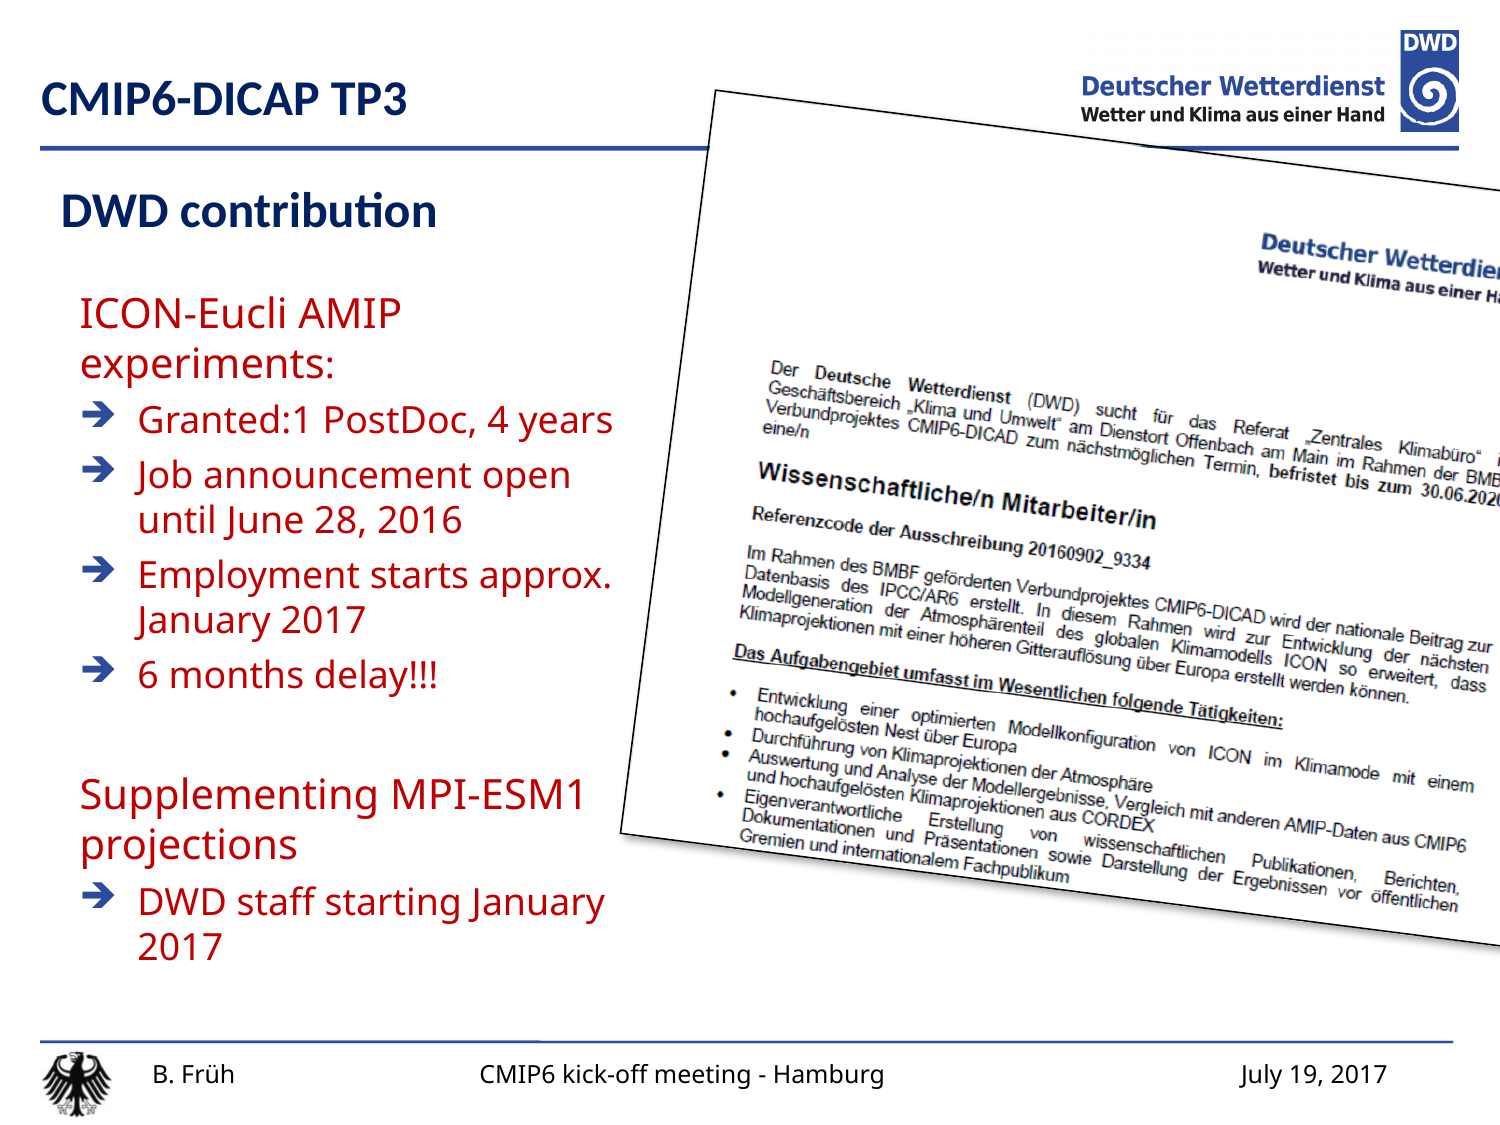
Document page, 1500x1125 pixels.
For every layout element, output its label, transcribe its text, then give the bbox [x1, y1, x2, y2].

text_box DWD contribution [60, 172, 659, 238]
text_box CMIP6-DICAP TP3 [41, 60, 1392, 126]
picture [640, 126, 1500, 944]
picture [1081, 30, 1459, 132]
picture [40, 1050, 114, 1119]
text_box ICON-Eucli AMIP experiments: Granted:1 PostDoc, 4 years Job announcement open until June 28, 2016 Employment starts approx. January 2017 6 months delay!!! Supplementing MPI-ESM1 projections DWD staff starting January 2017 [64, 278, 640, 1031]
